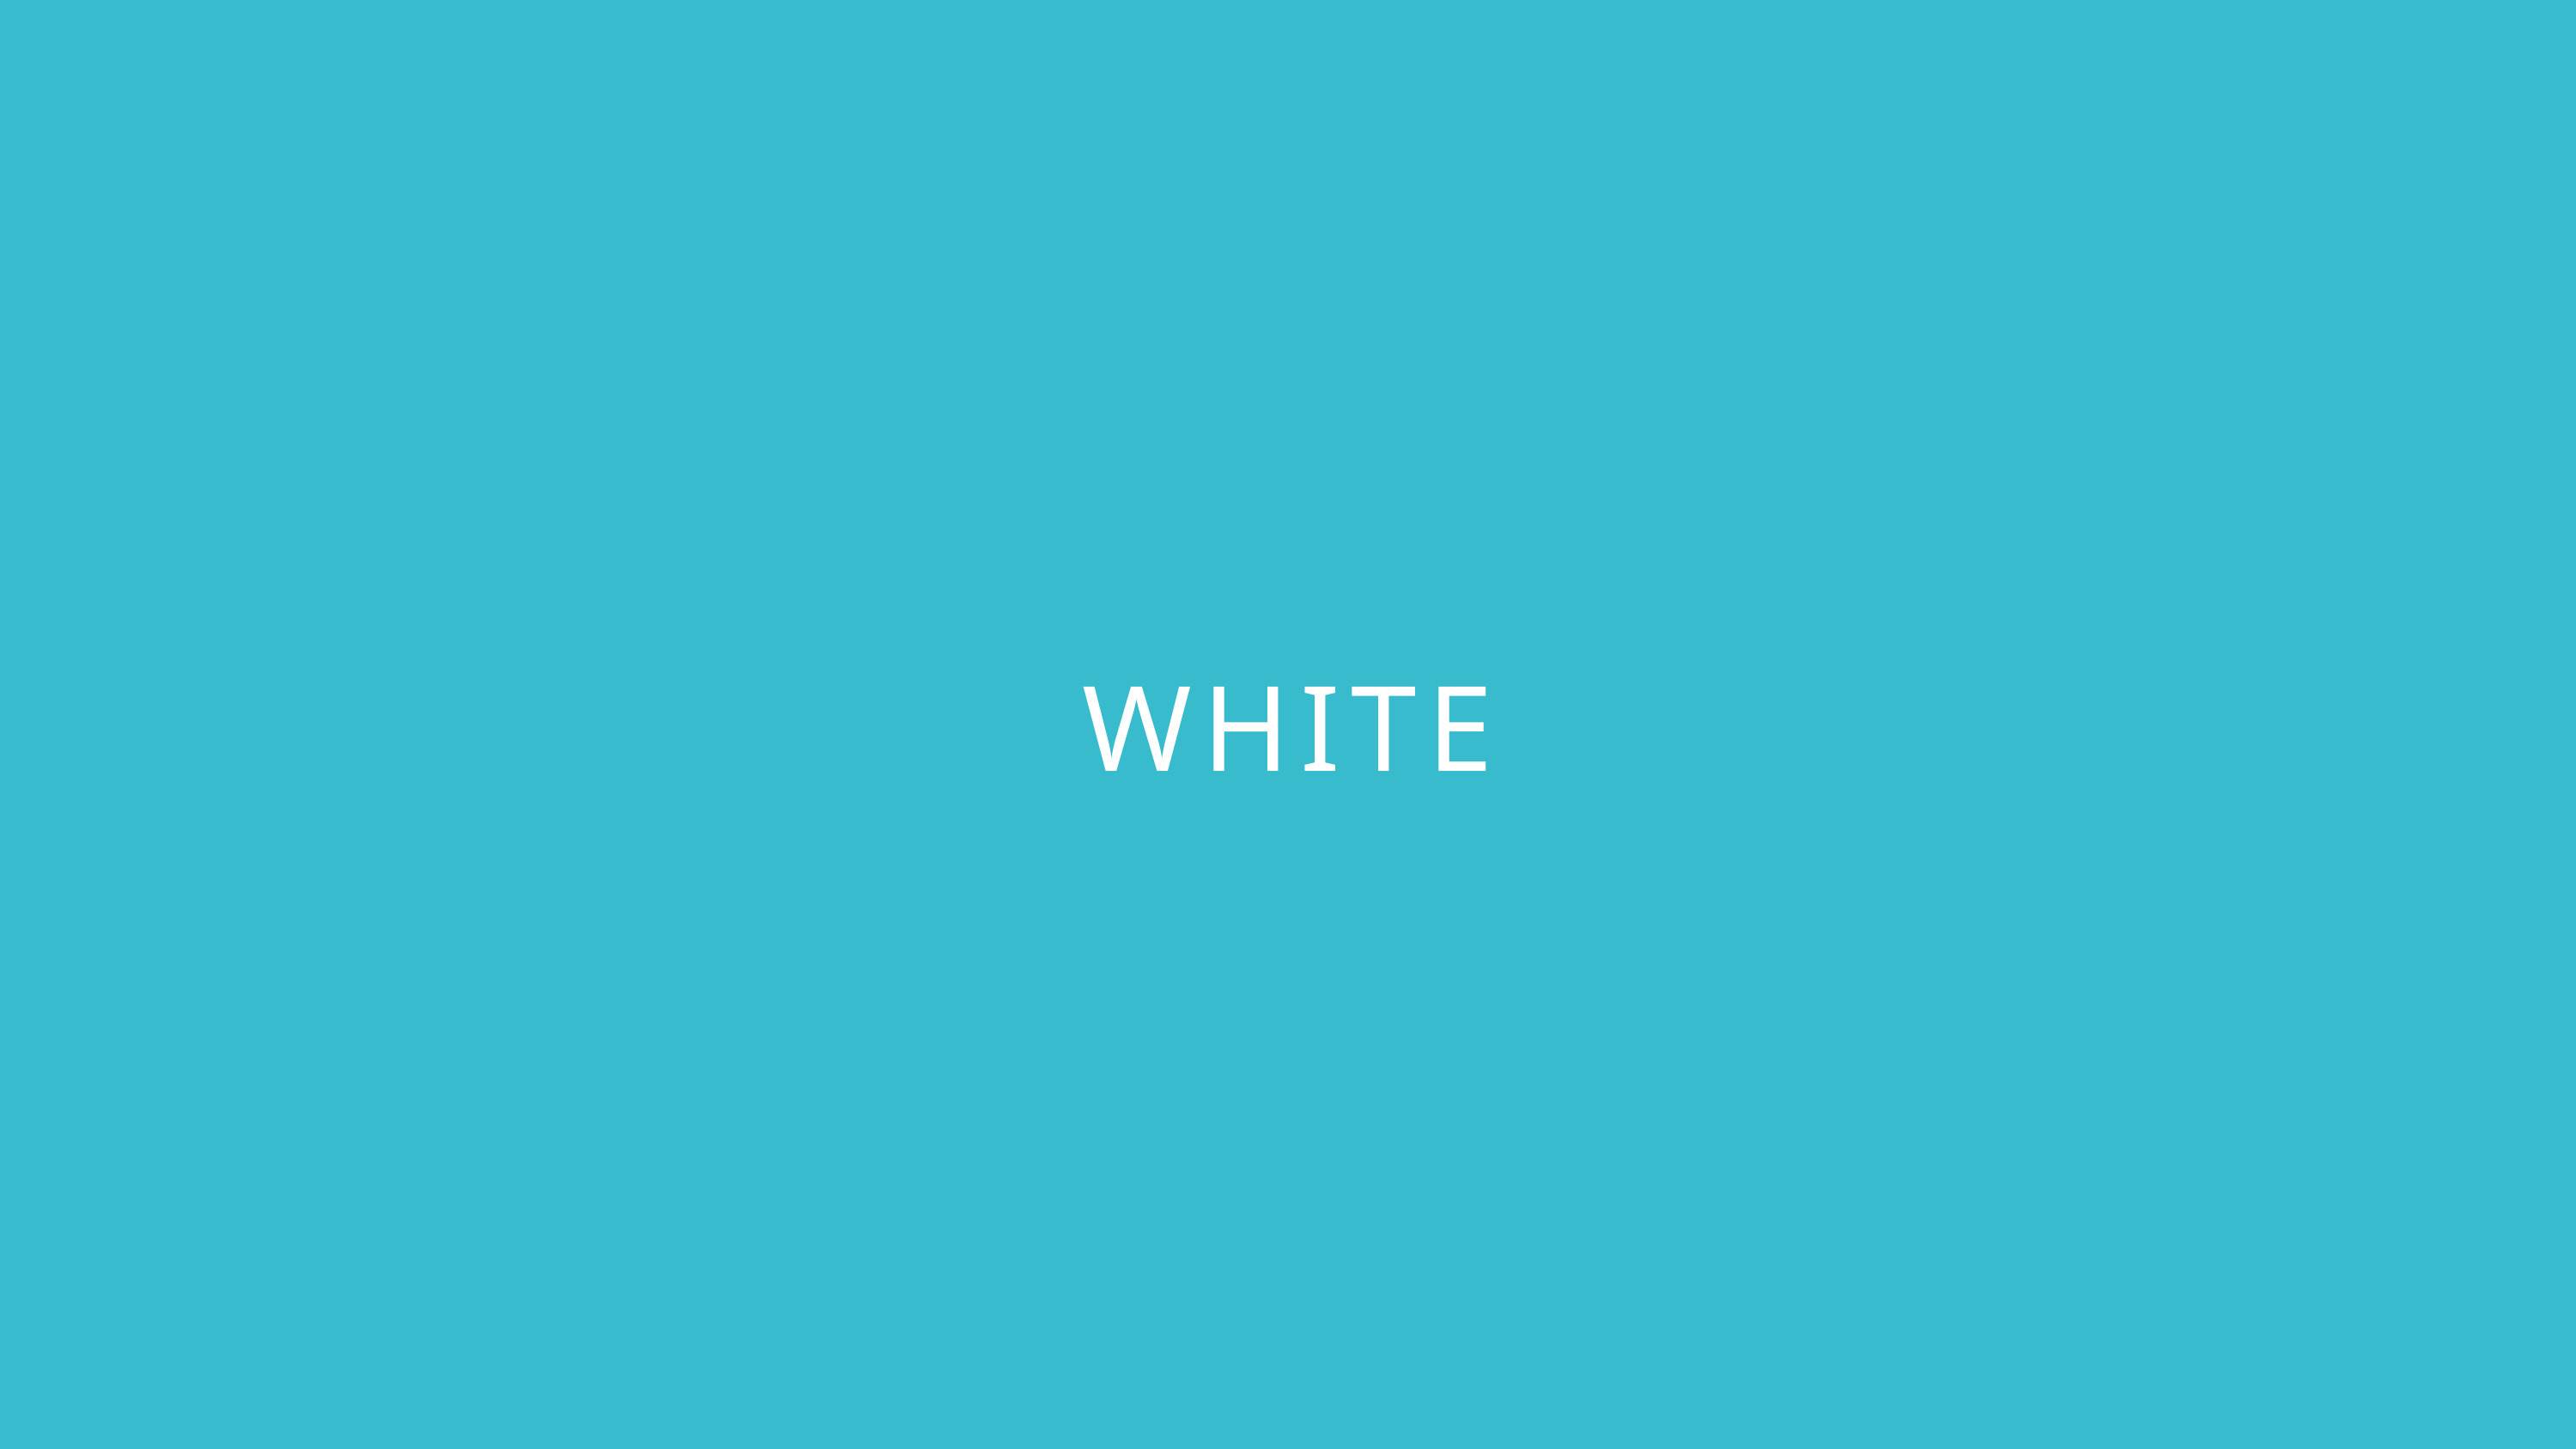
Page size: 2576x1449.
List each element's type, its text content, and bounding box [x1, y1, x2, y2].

title WHITE [129, 638, 2447, 811]
